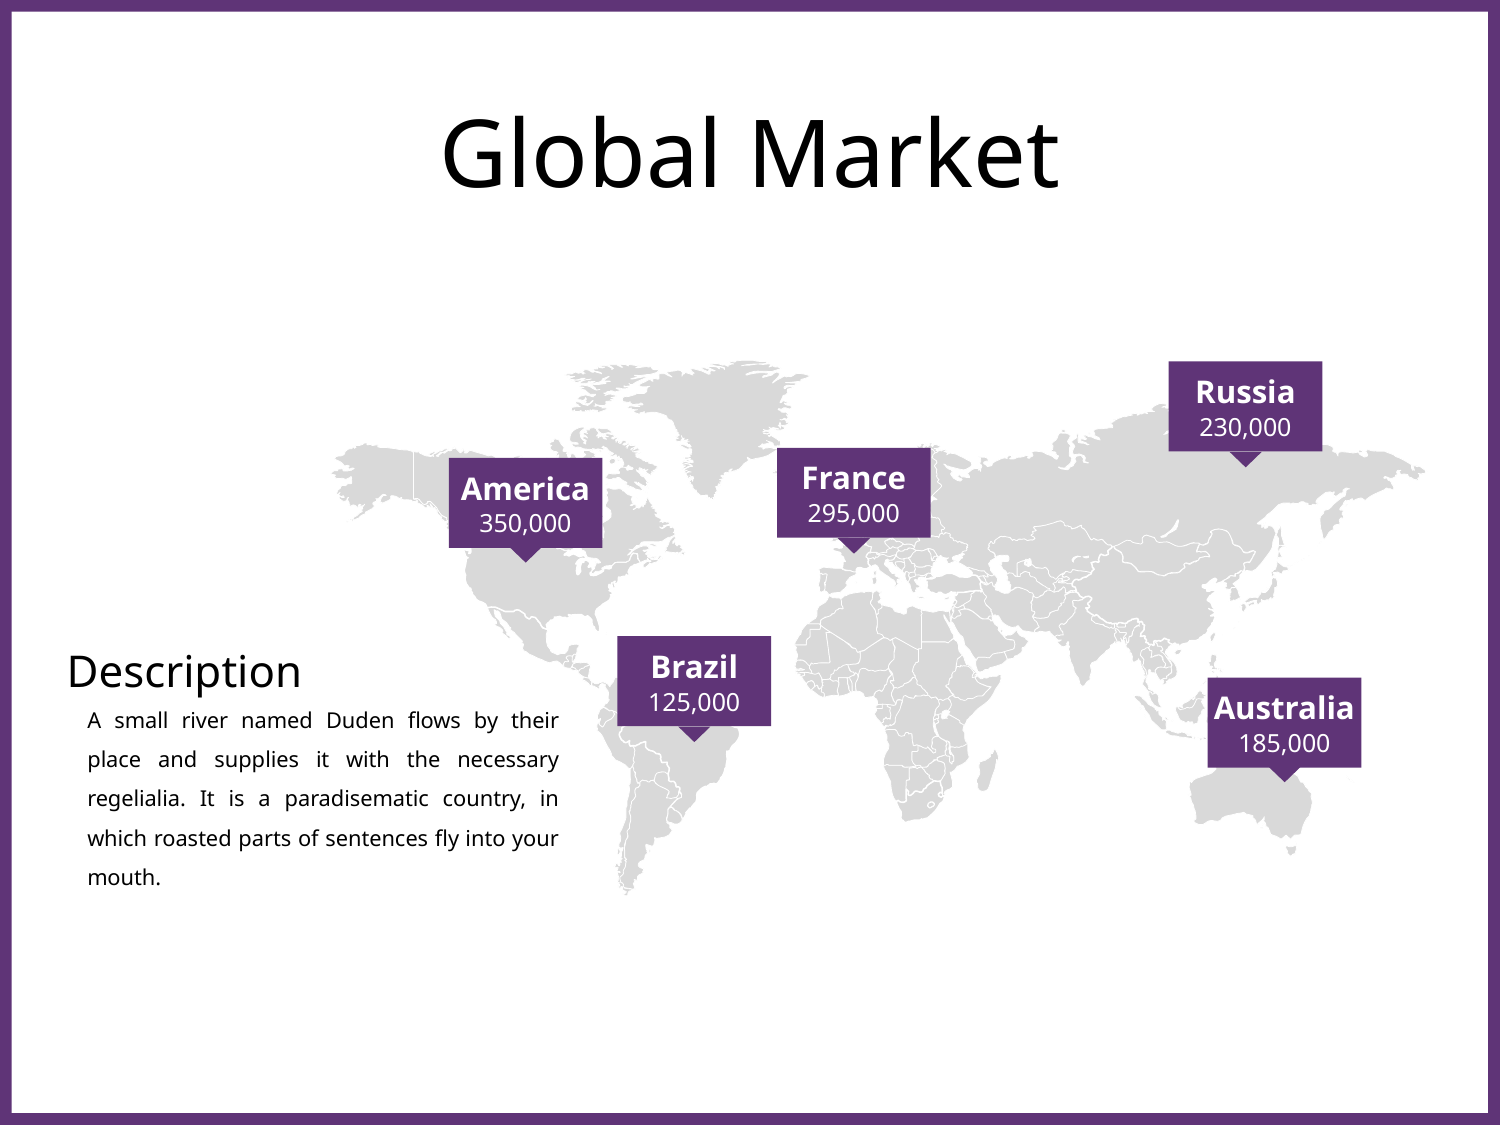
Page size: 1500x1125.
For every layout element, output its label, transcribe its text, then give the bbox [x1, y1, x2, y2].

text_box Description [51, 636, 317, 705]
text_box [448, 457, 603, 563]
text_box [777, 447, 931, 554]
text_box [617, 636, 772, 743]
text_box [1207, 677, 1362, 783]
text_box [1168, 361, 1323, 468]
text_box A small river named Duden flows by their place and supplies it with the necessary regelialia. It is a paradisematic country, in which roasted parts of sentences fly into your mouth. [72, 685, 575, 898]
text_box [328, 360, 1429, 897]
title Global Market [324, 97, 1176, 218]
